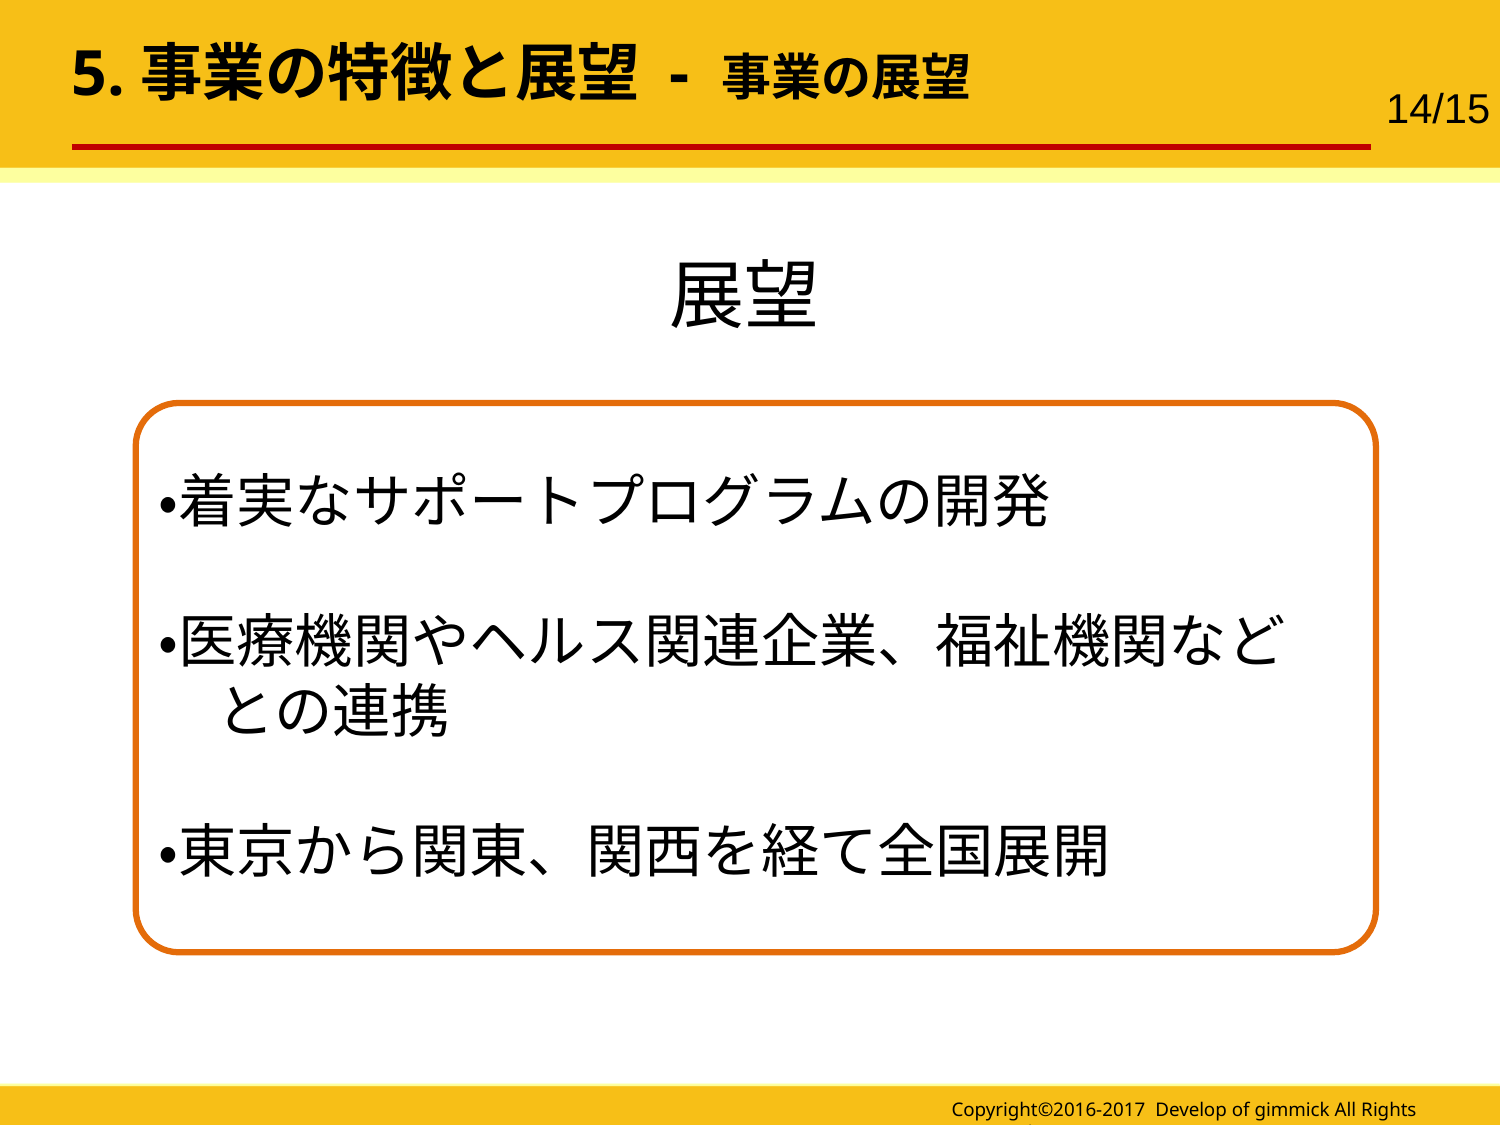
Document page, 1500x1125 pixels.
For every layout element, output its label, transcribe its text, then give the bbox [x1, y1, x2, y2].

text_box [134, 401, 1378, 954]
text_box Copyright©2016-2017 Develop of gimmick All Rights Reserved. [951, 1098, 1500, 1125]
text_box 5.事業の特徴と展望 - 事業の展望 [71, 41, 1372, 110]
text_box 展望 [654, 240, 851, 346]
text_box 14/15 [1371, 74, 1500, 140]
picture [0, 0, 1500, 1125]
